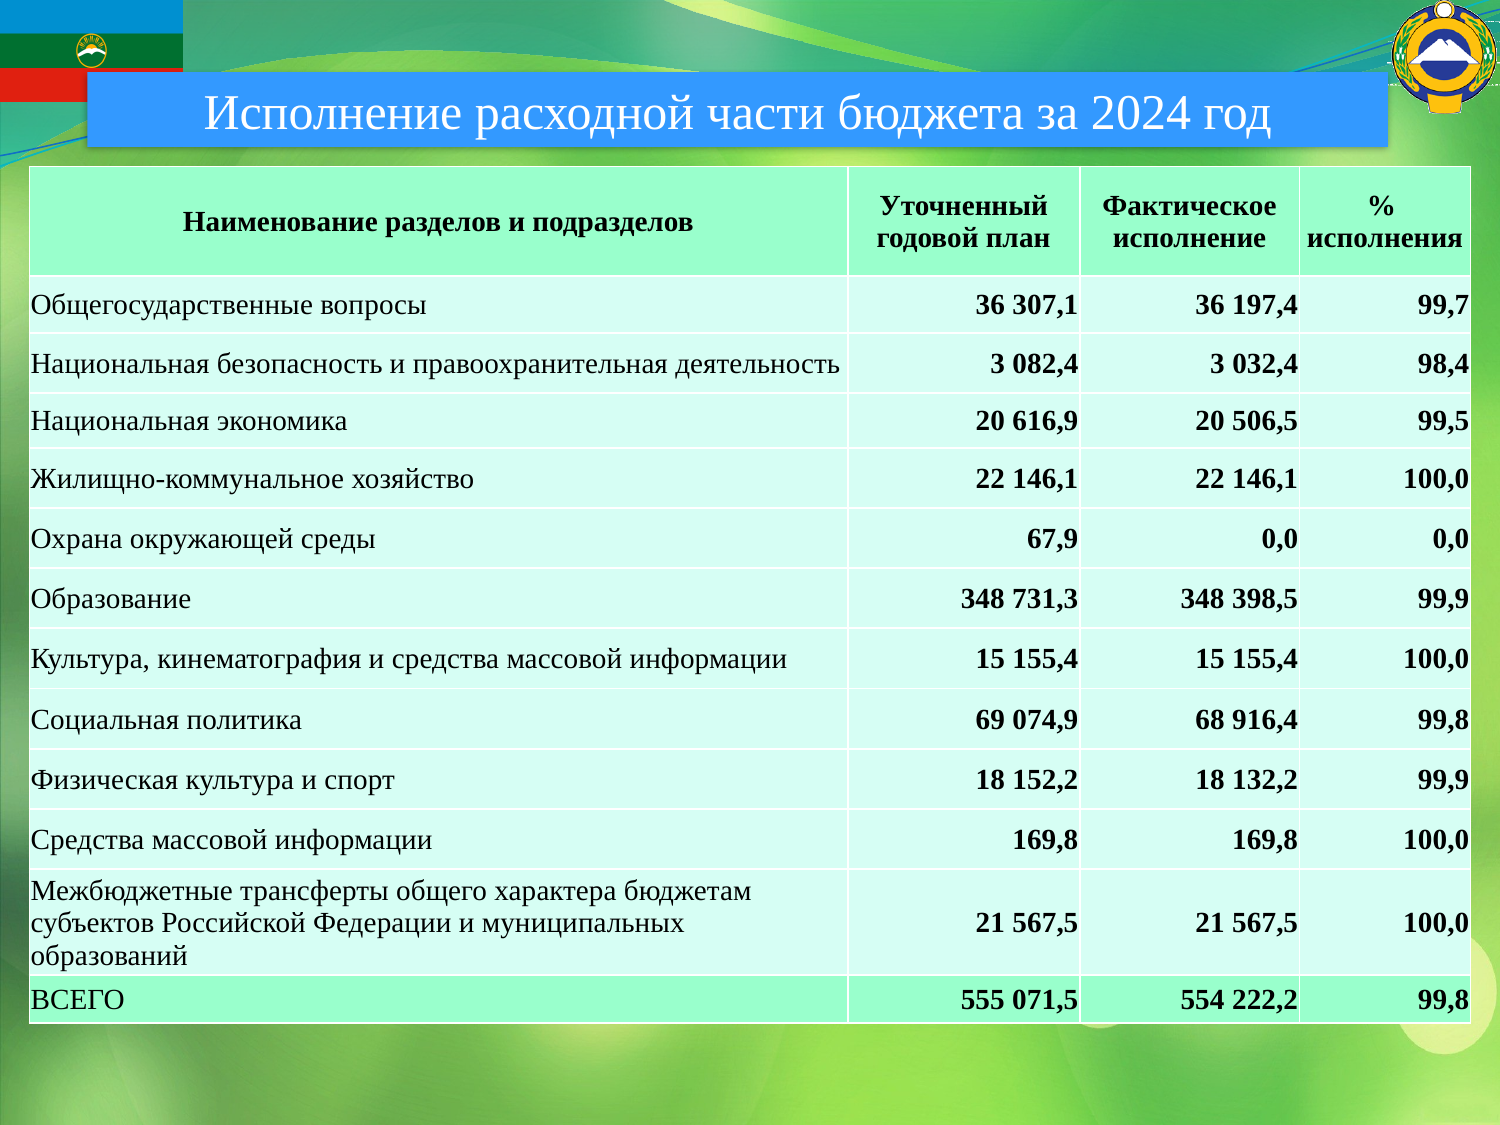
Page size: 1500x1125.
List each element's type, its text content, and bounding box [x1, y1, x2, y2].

table_cell 69 074,9 [849, 689, 1079, 748]
table_cell 555 071,5 [849, 976, 1079, 1022]
table_cell 99,9 [1300, 569, 1470, 627]
table_cell 36 307,1 [849, 277, 1079, 332]
table_cell 68 916,4 [1081, 689, 1299, 748]
table_cell Национальная безопасность и правоохранительная деятельность [30, 334, 847, 392]
table_cell 99,7 [1300, 277, 1470, 332]
table_cell 169,8 [849, 810, 1079, 868]
table_cell Национальная экономика [30, 394, 847, 447]
table_cell Общегосударственные вопросы [30, 277, 847, 332]
table_header Наименование разделов и подразделов [30, 167, 847, 275]
table_cell Социальная политика [30, 689, 847, 748]
table_cell Жилищно-коммунальное хозяйство [30, 449, 847, 507]
table_cell Образование [30, 569, 847, 627]
table_cell Охрана окружающей среды [30, 509, 847, 567]
table_cell Культура, кинематография и средства массовой информации [30, 629, 847, 688]
text_box Исполнение расходной части бюджета за 2024 год [87, 72, 1388, 147]
table_cell 0,0 [1300, 509, 1470, 567]
picture [24, 147, 50, 156]
table_cell 22 146,1 [1081, 449, 1299, 507]
table_cell Физическая культура и спорт [30, 750, 847, 808]
picture [0, 0, 1500, 1125]
table_cell 99,8 [1300, 689, 1470, 748]
table_cell 99,9 [1300, 750, 1470, 808]
table_cell 3 082,4 [849, 334, 1079, 392]
table_cell 98,4 [1300, 334, 1470, 392]
table_cell 554 222,2 [1081, 976, 1299, 1022]
table_cell 100,0 [1300, 810, 1470, 868]
table_cell 36 197,4 [1081, 277, 1299, 332]
table_cell 100,0 [1300, 870, 1470, 974]
table_cell 15 155,4 [1081, 629, 1299, 688]
table_cell 22 146,1 [849, 449, 1079, 507]
table_cell 18 152,2 [849, 750, 1079, 808]
table_header % исполнения [1300, 167, 1470, 275]
table_header Фактическое исполнение [1081, 167, 1299, 275]
table_cell 0,0 [1081, 509, 1299, 567]
table_cell 99,8 [1300, 976, 1470, 1022]
table_cell 21 567,5 [849, 870, 1079, 974]
table_cell 21 567,5 [1081, 870, 1299, 974]
table_cell 15 155,4 [849, 629, 1079, 688]
table_cell 67,9 [849, 509, 1079, 567]
table_cell Средства массовой информации [30, 810, 847, 868]
table_cell 20 616,9 [849, 394, 1079, 447]
table_cell 100,0 [1300, 629, 1470, 688]
table_cell 169,8 [1081, 810, 1299, 868]
table_cell 99,5 [1300, 394, 1470, 447]
table_cell 18 132,2 [1081, 750, 1299, 808]
table_cell 20 506,5 [1081, 394, 1299, 447]
table_cell ВСЕГО [30, 976, 847, 1022]
table_header Уточненный годовой план [849, 167, 1079, 275]
table_cell Межбюджетные трансферты общего характера бюджетам субъектов Российской Федерации и муниципальных образований [30, 870, 847, 974]
table_cell 348 398,5 [1081, 569, 1299, 627]
table_cell 3 032,4 [1081, 334, 1299, 392]
table_cell 100,0 [1300, 449, 1470, 507]
table_cell 348 731,3 [849, 569, 1079, 627]
